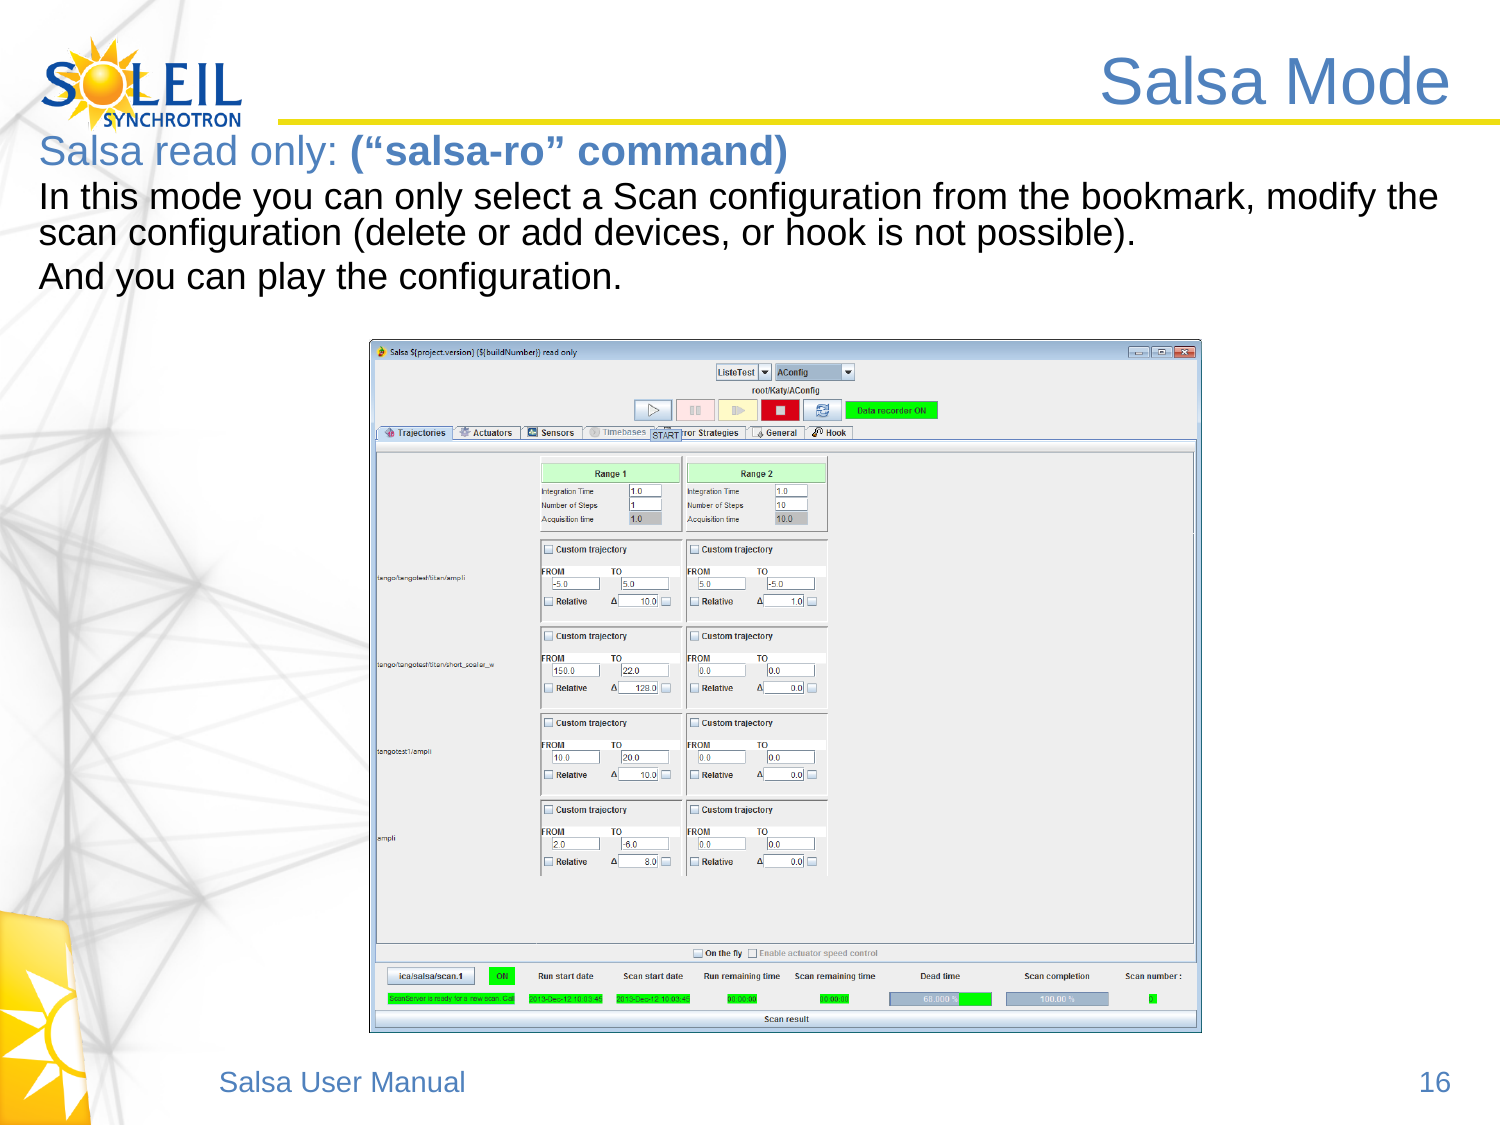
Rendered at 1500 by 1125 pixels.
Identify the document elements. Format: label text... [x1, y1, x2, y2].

picture [0, 0, 1500, 1125]
title Salsa Mode [277, 31, 1467, 125]
text_box Salsa User Manual 16 [100, 1046, 1467, 1116]
text_box Salsa read only: (“salsa-ro” command) In this mode you can only select a Scan configuration from the bookmark, modify the scan configuration (delete or add devices, or hook is not possible). And you can play the configuration. [23, 125, 1463, 340]
